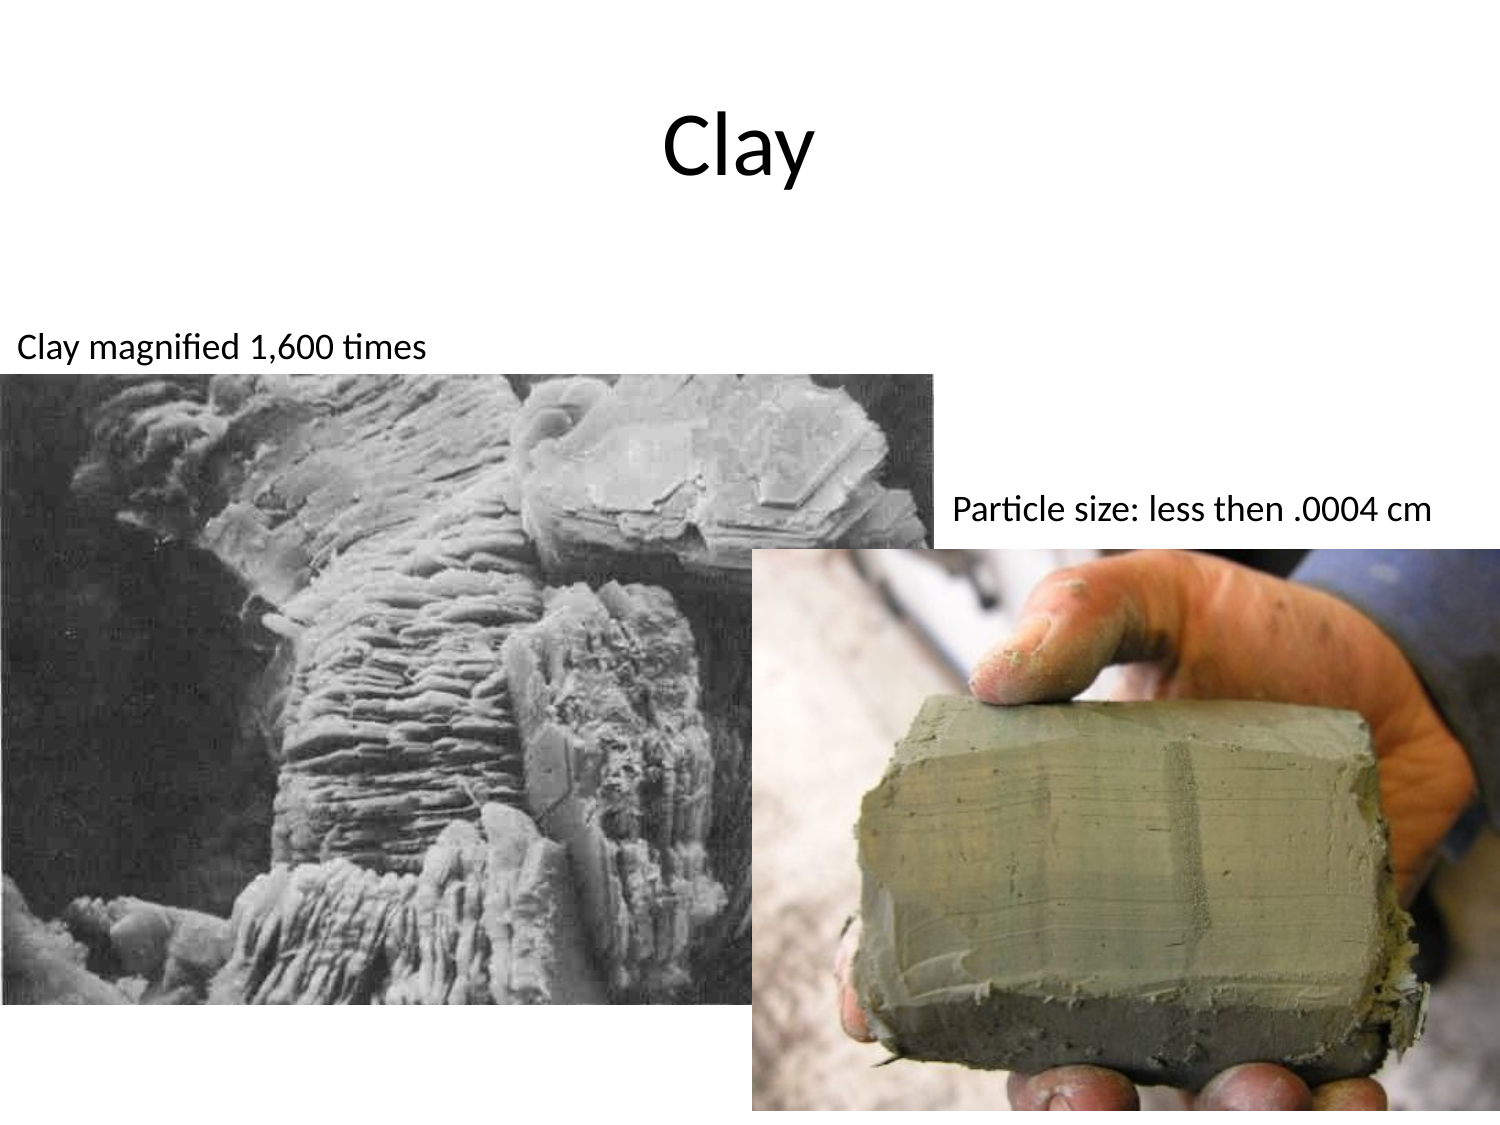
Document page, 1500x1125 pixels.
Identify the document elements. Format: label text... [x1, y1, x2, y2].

text_box Clay magnified 1,600 times [2, 314, 443, 373]
text_box Particle size: less then .0004 cm [938, 476, 1475, 537]
title Clay [75, 45, 1425, 233]
picture [0, 374, 1500, 1111]
